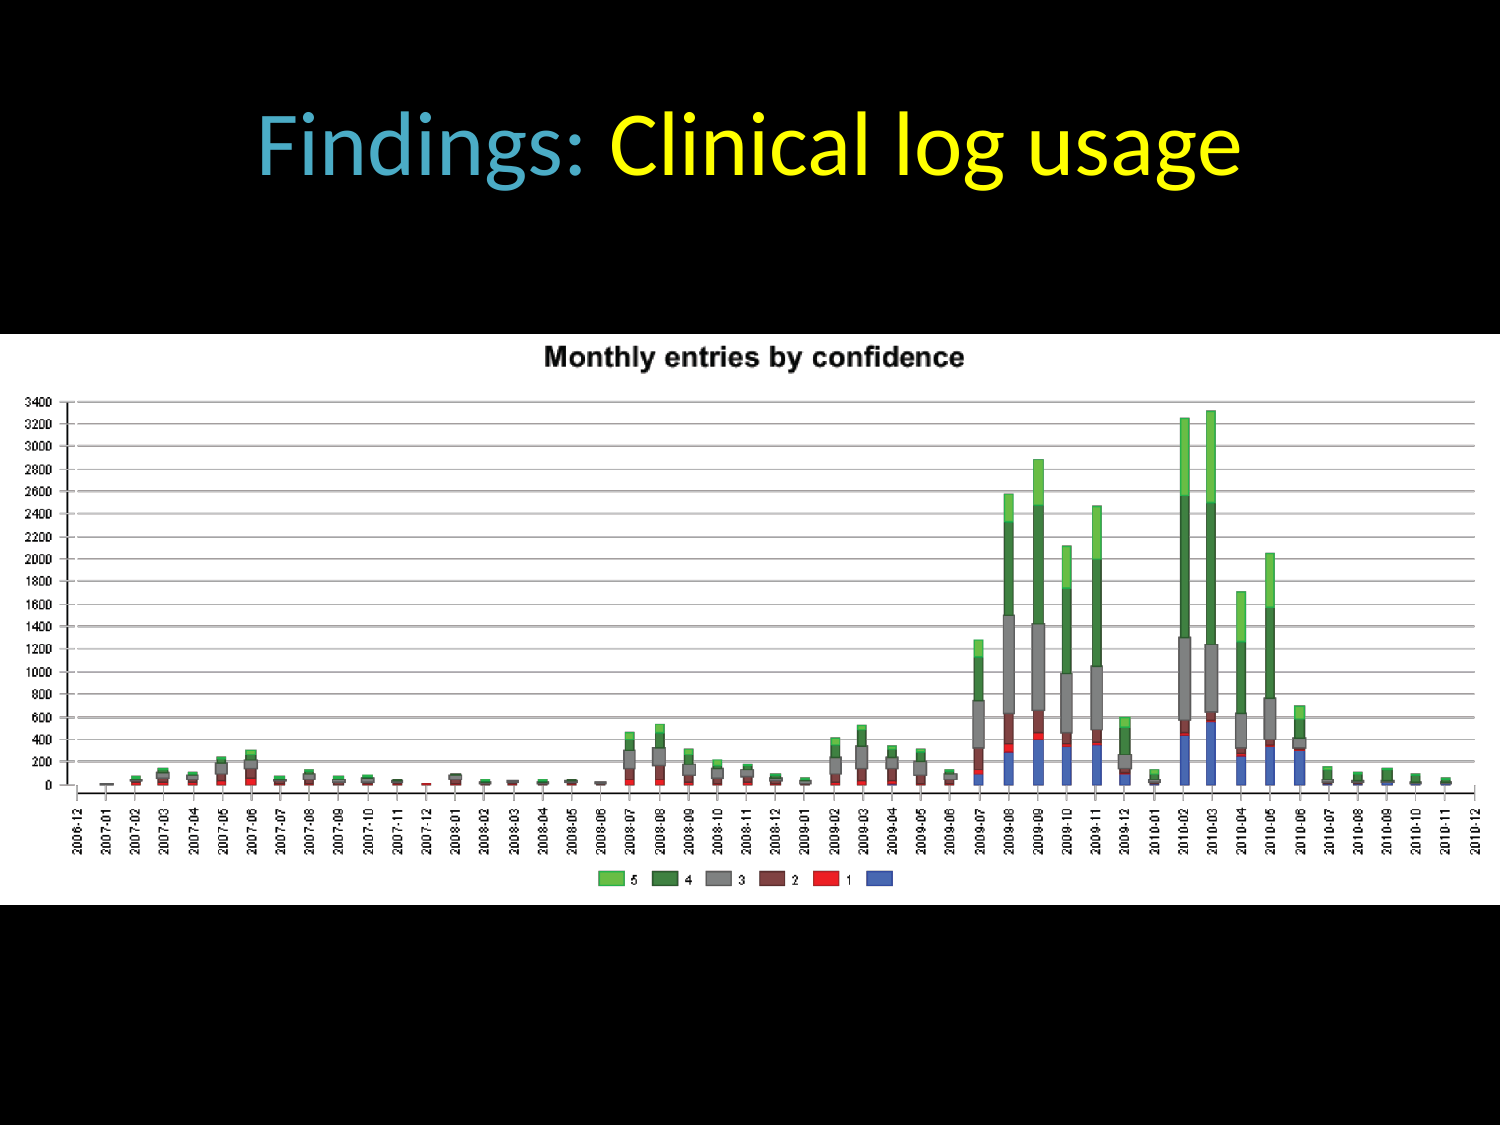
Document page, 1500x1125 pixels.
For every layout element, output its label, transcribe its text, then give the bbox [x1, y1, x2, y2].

picture [0, 334, 1500, 906]
title Findings: Clinical log usage [75, 45, 1425, 233]
